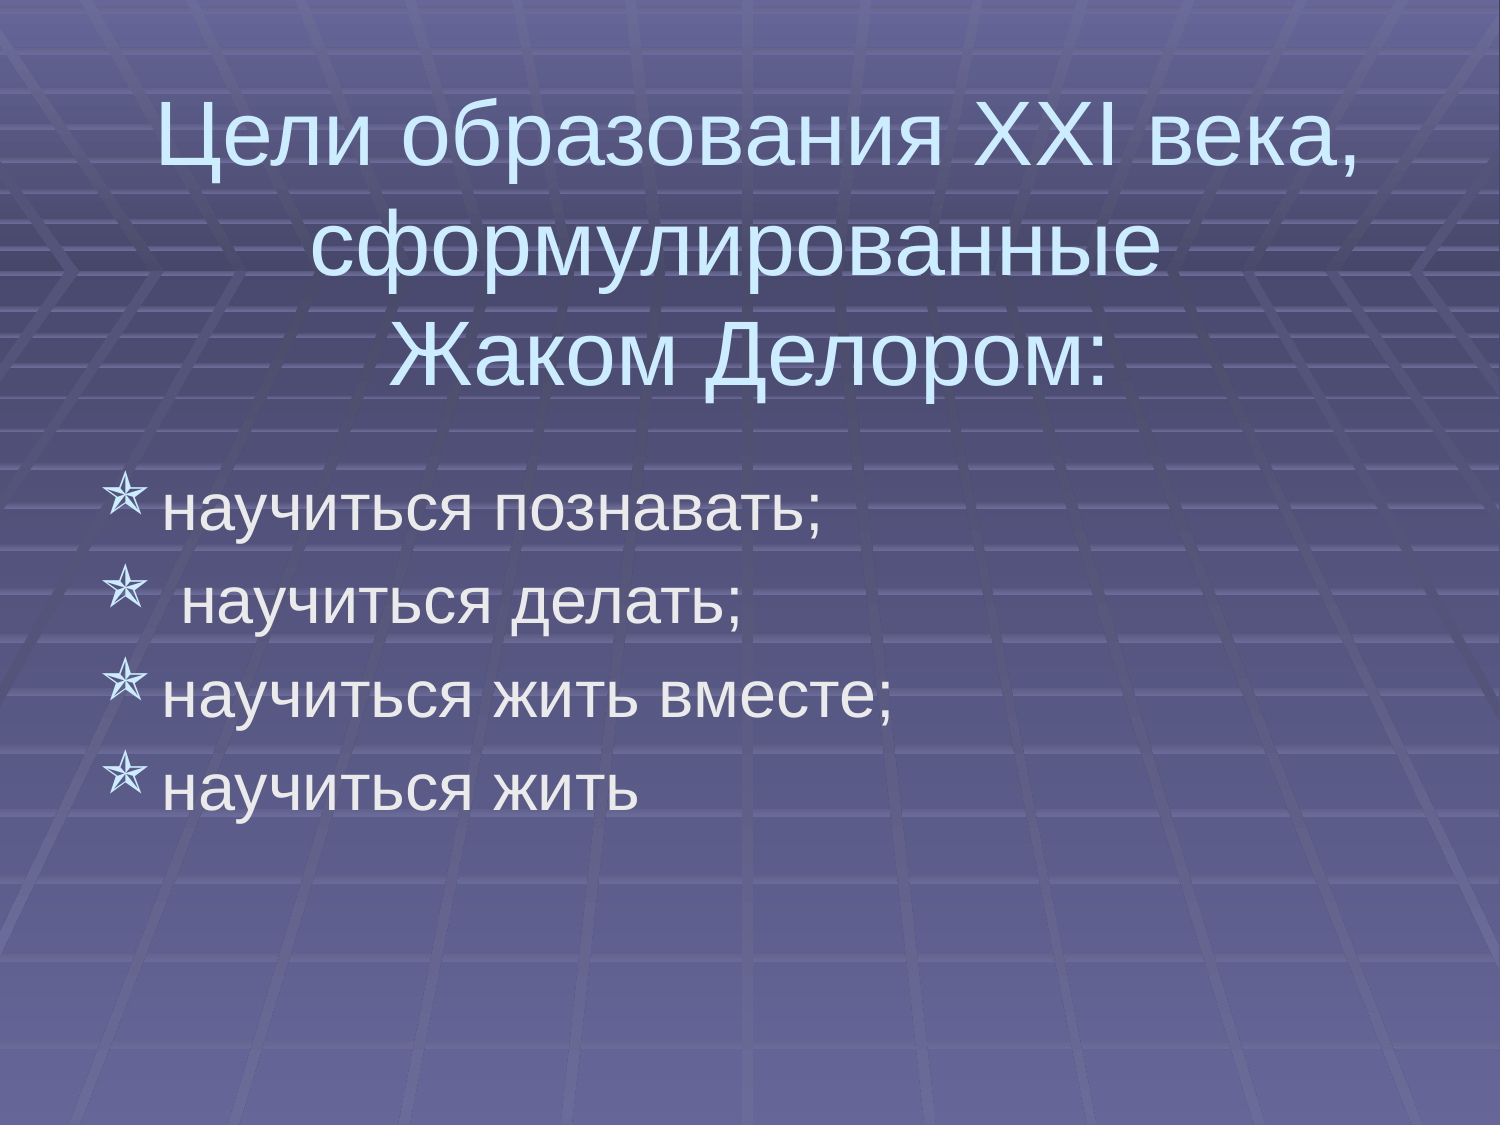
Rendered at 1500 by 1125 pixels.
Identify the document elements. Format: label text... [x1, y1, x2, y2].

list научиться познавать; научиться делать; научиться жить вместе; научиться жить [76, 456, 1427, 999]
title Цели образования XXI века, сформулированные Жаком Делором: [75, 45, 1425, 433]
